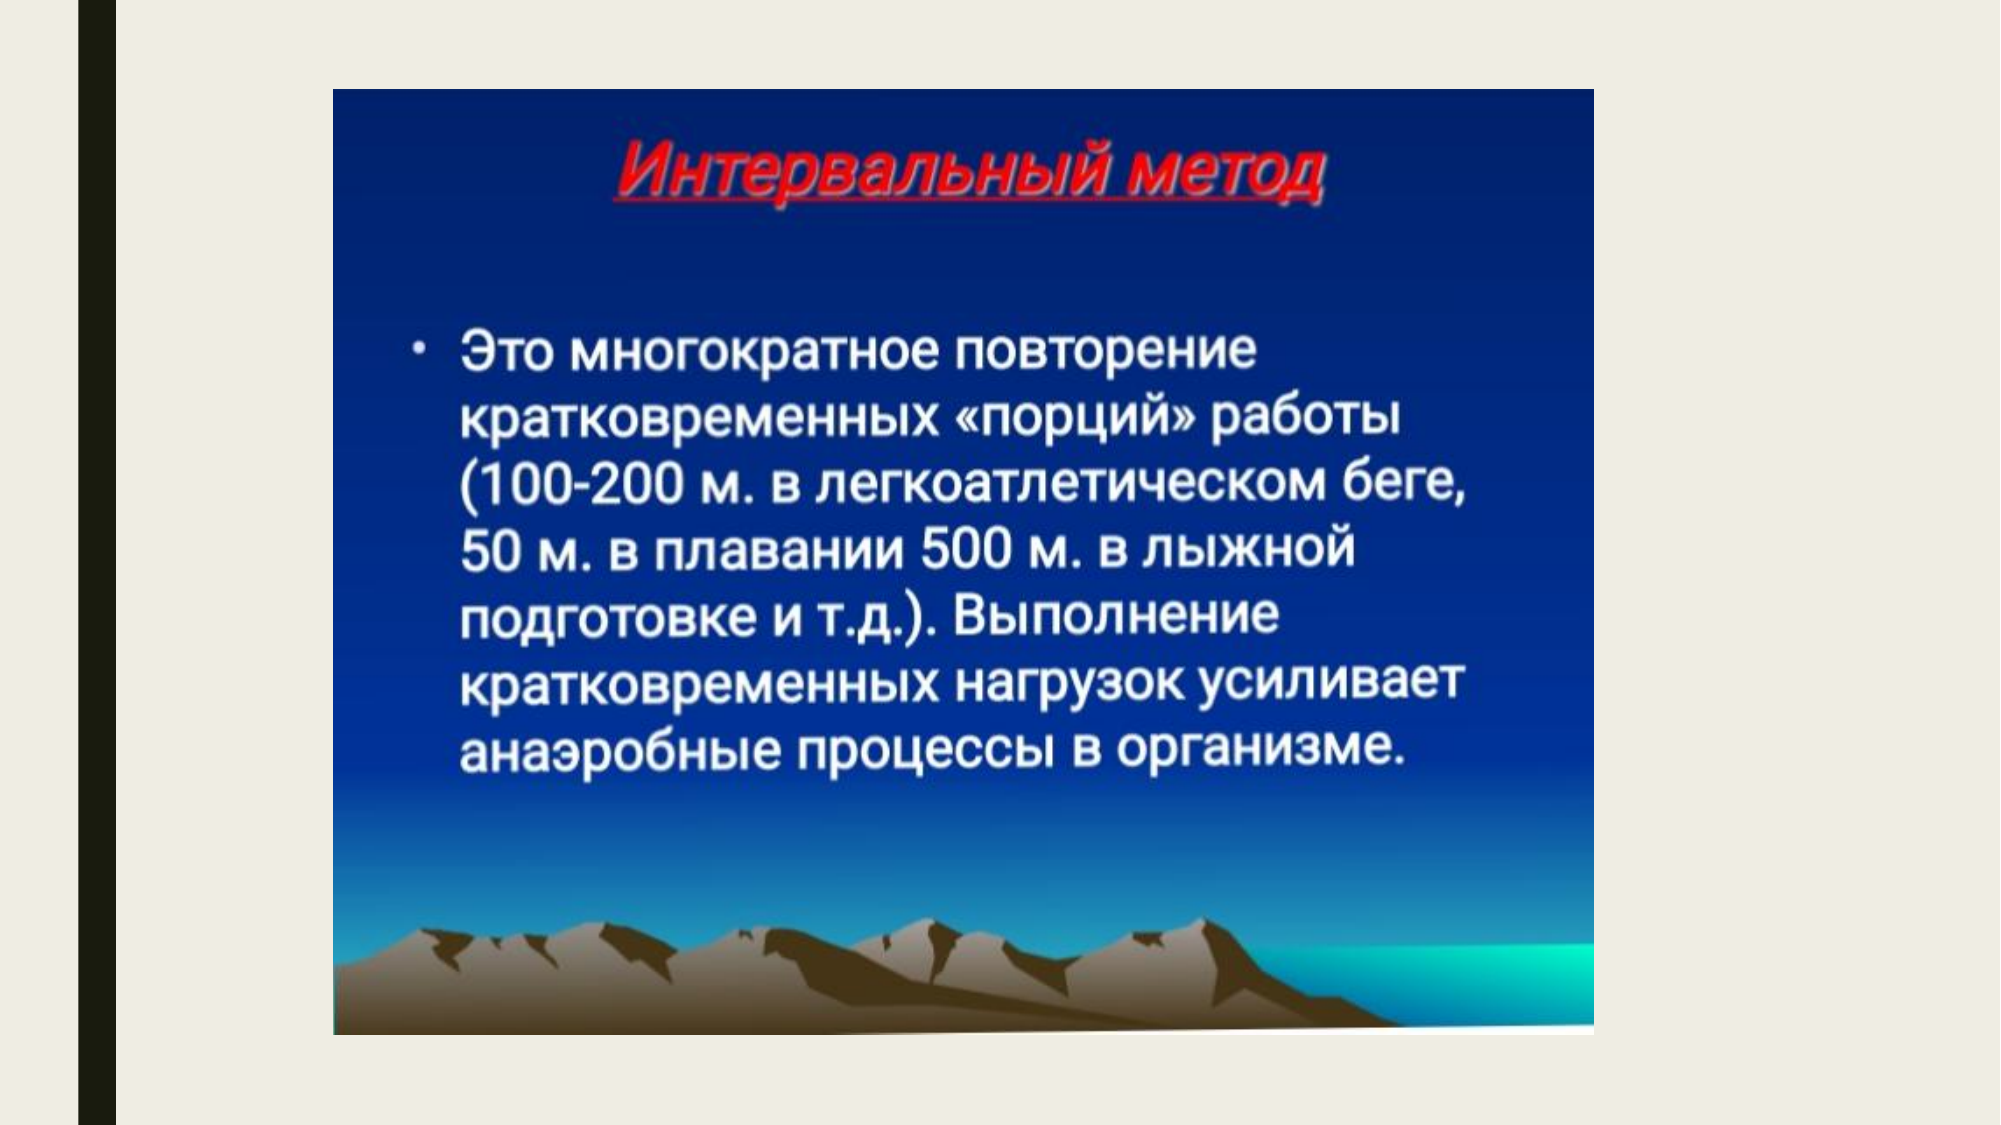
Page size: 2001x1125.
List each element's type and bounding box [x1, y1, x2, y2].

list [333, 89, 1594, 1035]
